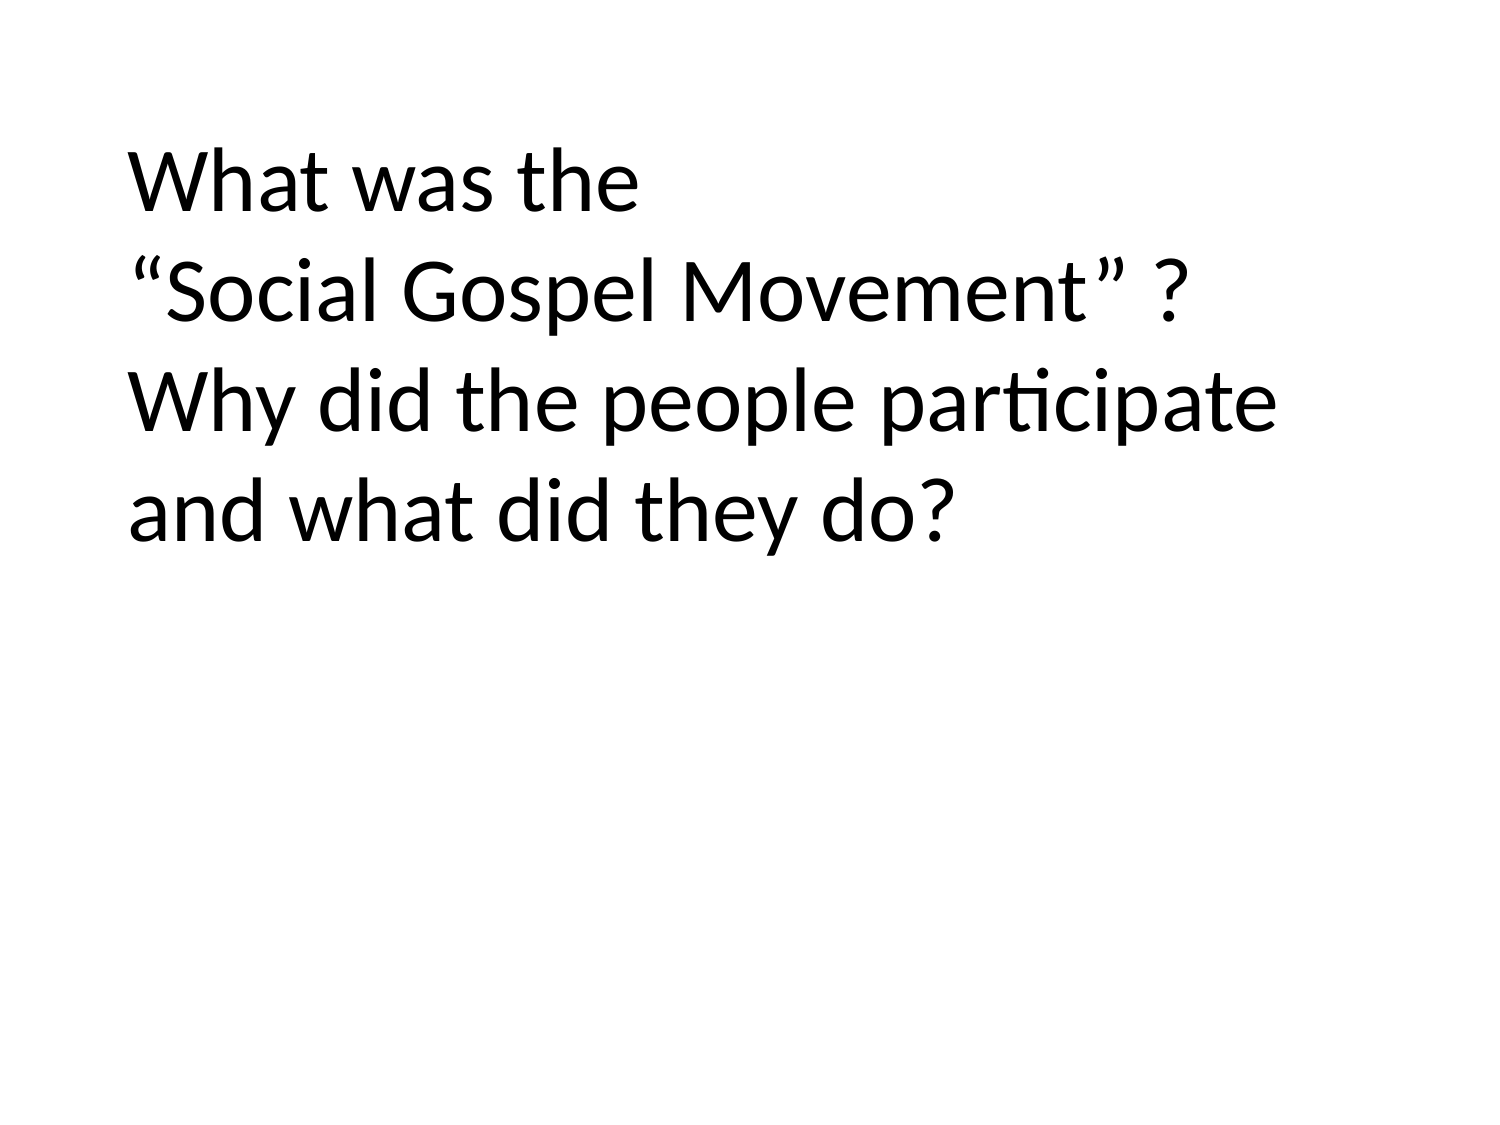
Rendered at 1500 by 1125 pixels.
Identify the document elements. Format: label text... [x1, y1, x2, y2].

text_box What was the “Social Gospel Movement” ? Why did the people participate and what did they do? [112, 112, 1363, 567]
